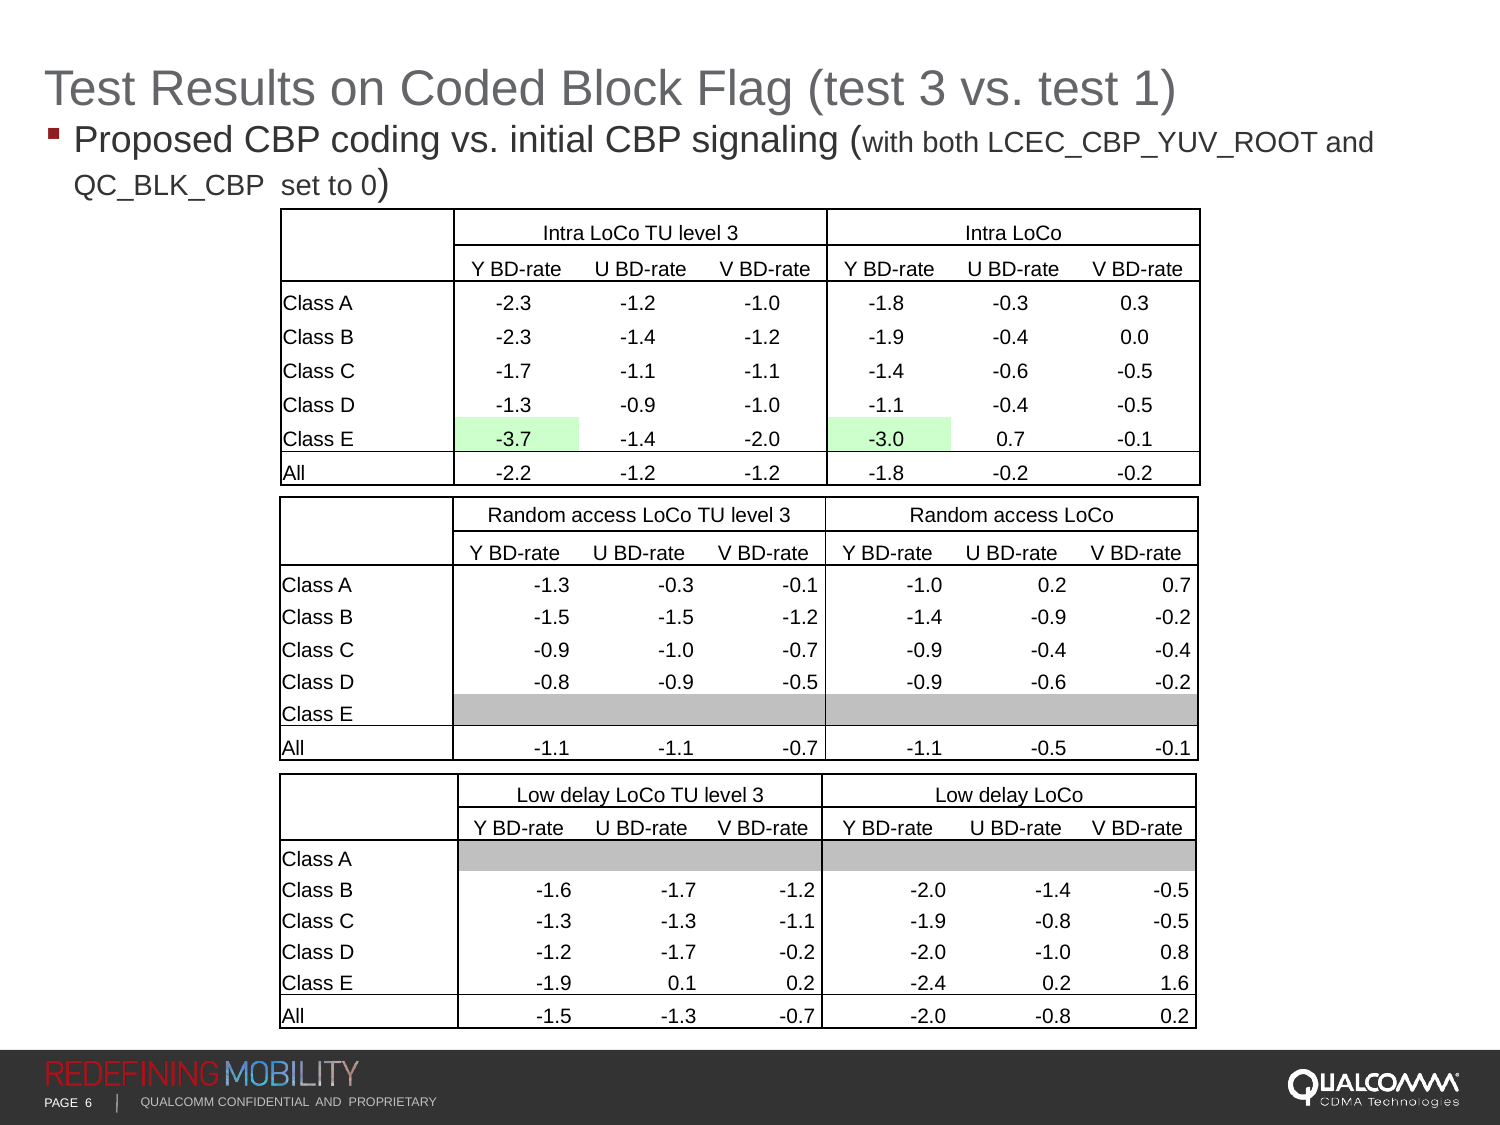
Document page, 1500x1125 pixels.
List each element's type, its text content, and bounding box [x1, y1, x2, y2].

table_cell -2.0 [703, 417, 826, 451]
table_cell -1.1 [704, 902, 821, 933]
table_cell [1078, 841, 1195, 871]
table_cell V BD-rate [1076, 266, 1199, 280]
table_cell V BD-rate [701, 532, 825, 564]
table_cell -0.1 [1074, 726, 1197, 759]
table_cell -1.5 [454, 597, 577, 629]
table_cell 0.2 [950, 566, 1074, 597]
table_cell 0.0 [1076, 315, 1199, 349]
table_cell -0.4 [1074, 629, 1197, 662]
table_cell -1.0 [954, 933, 1078, 964]
table_cell U BD-rate [579, 266, 703, 280]
table_cell Class E [281, 694, 452, 725]
table_cell Class C [281, 629, 452, 662]
table_cell -0.7 [704, 995, 821, 1027]
table_cell -2.0 [823, 871, 954, 902]
table_cell 0.8 [1078, 933, 1195, 964]
table_cell 0.2 [954, 964, 1078, 994]
table_cell -0.1 [701, 566, 825, 597]
table_cell Y BD-rate [823, 808, 954, 839]
table_cell -1.1 [703, 349, 826, 383]
table_cell -1.1 [454, 726, 577, 759]
table_cell -1.4 [826, 597, 950, 629]
table_cell All [281, 726, 452, 759]
table_cell -0.9 [950, 597, 1074, 629]
table_cell -1.0 [577, 629, 701, 662]
table_cell -0.2 [1076, 452, 1199, 484]
table_cell -0.9 [577, 662, 701, 694]
table_cell [823, 841, 954, 871]
table_cell -1.7 [455, 349, 579, 383]
table_cell [826, 694, 950, 725]
table_cell -3.0 [828, 417, 951, 451]
table_cell -1.4 [954, 871, 1078, 902]
table_cell -2.0 [823, 933, 954, 964]
table_cell [577, 694, 701, 725]
table_cell -1.0 [703, 282, 826, 315]
table_cell [579, 841, 704, 871]
table_cell Class A [281, 566, 452, 597]
table_cell [704, 841, 821, 871]
table_cell -1.3 [459, 902, 579, 933]
table_cell -1.6 [459, 871, 579, 902]
table_cell V BD-rate [1078, 808, 1195, 839]
table_cell V BD-rate [1074, 532, 1197, 564]
table_cell -1.8 [828, 282, 951, 315]
table_cell [1074, 694, 1197, 725]
table_cell -3.7 [455, 417, 579, 451]
table_cell -0.1 [1076, 417, 1199, 451]
table_cell -1.7 [579, 933, 704, 964]
table_cell U BD-rate [951, 266, 1076, 280]
table_header Random access LoCo TU level 3 [454, 498, 825, 530]
table_cell -0.5 [1078, 902, 1195, 933]
table_cell Class D [281, 662, 452, 694]
table_cell Class A [281, 841, 457, 871]
table_cell -1.8 [828, 452, 951, 484]
table_cell -0.4 [951, 315, 1076, 349]
table_cell Class C [282, 349, 453, 383]
table_cell V BD-rate [704, 808, 821, 839]
table_cell -0.4 [950, 629, 1074, 662]
table_cell -2.0 [823, 995, 954, 1027]
table_cell -1.3 [579, 902, 704, 933]
picture [1278, 1058, 1478, 1114]
table_cell -1.0 [703, 383, 826, 417]
table_header [281, 775, 457, 807]
table_cell Class E [282, 417, 453, 451]
table_cell 0.1 [579, 964, 704, 994]
table_cell -1.1 [828, 383, 951, 417]
table_cell -0.9 [579, 383, 703, 417]
table_cell -1.2 [459, 933, 579, 964]
table_cell -1.3 [454, 566, 577, 597]
table_cell -0.4 [951, 383, 1076, 417]
table_cell U BD-rate [954, 808, 1078, 839]
table_cell Class B [281, 871, 457, 902]
table_cell Y BD-rate [454, 532, 577, 564]
table_cell U BD-rate [950, 532, 1074, 564]
table_cell U BD-rate [577, 532, 701, 564]
table_cell -0.8 [454, 662, 577, 694]
table_cell Y BD-rate [828, 266, 951, 280]
table_cell -0.5 [950, 726, 1074, 759]
table_cell -1.4 [828, 349, 951, 383]
table_cell 0.2 [1078, 995, 1195, 1027]
table_header Random access LoCo [826, 498, 1197, 530]
table_cell -0.5 [701, 662, 825, 694]
table_cell -2.2 [455, 452, 579, 484]
table_cell -0.2 [951, 452, 1076, 484]
table_cell -1.5 [459, 995, 579, 1027]
table_cell 0.7 [951, 417, 1076, 451]
table_cell -0.3 [951, 282, 1076, 315]
table_cell -1.2 [704, 871, 821, 902]
table_cell -1.3 [455, 383, 579, 417]
table_cell -0.7 [701, 726, 825, 759]
table_cell [454, 694, 577, 725]
table_cell -1.9 [459, 964, 579, 994]
table_header [281, 498, 452, 564]
table_cell -2.3 [455, 315, 579, 349]
table_cell -1.1 [579, 349, 703, 383]
table_cell -1.9 [823, 902, 954, 933]
table_cell -1.4 [579, 417, 703, 451]
table_cell Class E [281, 964, 457, 994]
table_header Low delay LoCo [823, 775, 1195, 806]
table_cell -1.1 [577, 726, 701, 759]
table_cell 0.2 [704, 964, 821, 994]
table_cell -0.9 [454, 629, 577, 662]
table_cell [281, 807, 457, 839]
table_cell Class B [282, 315, 453, 349]
table_cell -0.2 [704, 933, 821, 964]
table_cell All [282, 452, 453, 484]
table_cell Class B [281, 597, 452, 629]
table_cell -0.2 [1074, 662, 1197, 694]
table_cell [950, 694, 1074, 725]
table_cell [701, 694, 825, 725]
table_cell [954, 841, 1078, 871]
table_cell [459, 841, 579, 871]
table_cell -1.7 [579, 871, 704, 902]
table_cell V BD-rate [703, 266, 826, 280]
table_cell Y BD-rate [455, 266, 579, 280]
table_cell -0.9 [826, 629, 950, 662]
title Test Results on Coded Block Flag (test 3 vs. test 1) [28, 44, 1462, 138]
table_cell Y BD-rate [459, 808, 579, 839]
table_cell -0.7 [701, 629, 825, 662]
table_cell -1.2 [701, 597, 825, 629]
table_cell -1.4 [579, 315, 703, 349]
table_cell -1.9 [828, 315, 951, 349]
table_cell -1.5 [577, 597, 701, 629]
table_cell 0.3 [1076, 282, 1199, 315]
table_cell -0.6 [951, 349, 1076, 383]
table_cell Class D [281, 933, 457, 964]
table_cell -0.5 [1076, 383, 1199, 417]
table_cell All [281, 995, 457, 1027]
table_cell 1.6 [1078, 964, 1195, 994]
table_cell -0.8 [954, 902, 1078, 933]
table_cell -1.2 [579, 452, 703, 484]
table_cell -0.8 [954, 995, 1078, 1027]
table_cell 0.7 [1074, 566, 1197, 597]
table_cell Class A [282, 282, 453, 315]
picture [31, 1049, 369, 1098]
table_cell Y BD-rate [826, 532, 950, 564]
table_cell -1.3 [579, 995, 704, 1027]
table_cell -1.1 [826, 726, 950, 759]
table_cell -1.2 [703, 452, 826, 484]
table_cell -1.0 [826, 566, 950, 597]
table_cell -0.2 [1074, 597, 1197, 629]
table_cell -0.9 [826, 662, 950, 694]
table_cell Class D [282, 383, 453, 417]
table_header Low delay LoCo TU level 3 [459, 775, 821, 806]
table_cell -2.3 [455, 282, 579, 315]
list Proposed CBP coding vs. initial CBP signaling (with both LCEC_CBP_YUV_ROOT and QC_BLK_CBP set to 0) [29, 110, 1460, 266]
table_cell -0.3 [577, 566, 701, 597]
table_cell -0.6 [950, 662, 1074, 694]
table_cell -2.4 [823, 964, 954, 994]
table_cell -1.2 [579, 282, 703, 315]
table_cell -1.2 [703, 315, 826, 349]
table_cell -0.5 [1078, 871, 1195, 902]
table_header [282, 266, 453, 280]
table_cell -0.5 [1076, 349, 1199, 383]
table_cell U BD-rate [579, 808, 704, 839]
table_cell Class C [281, 902, 457, 933]
